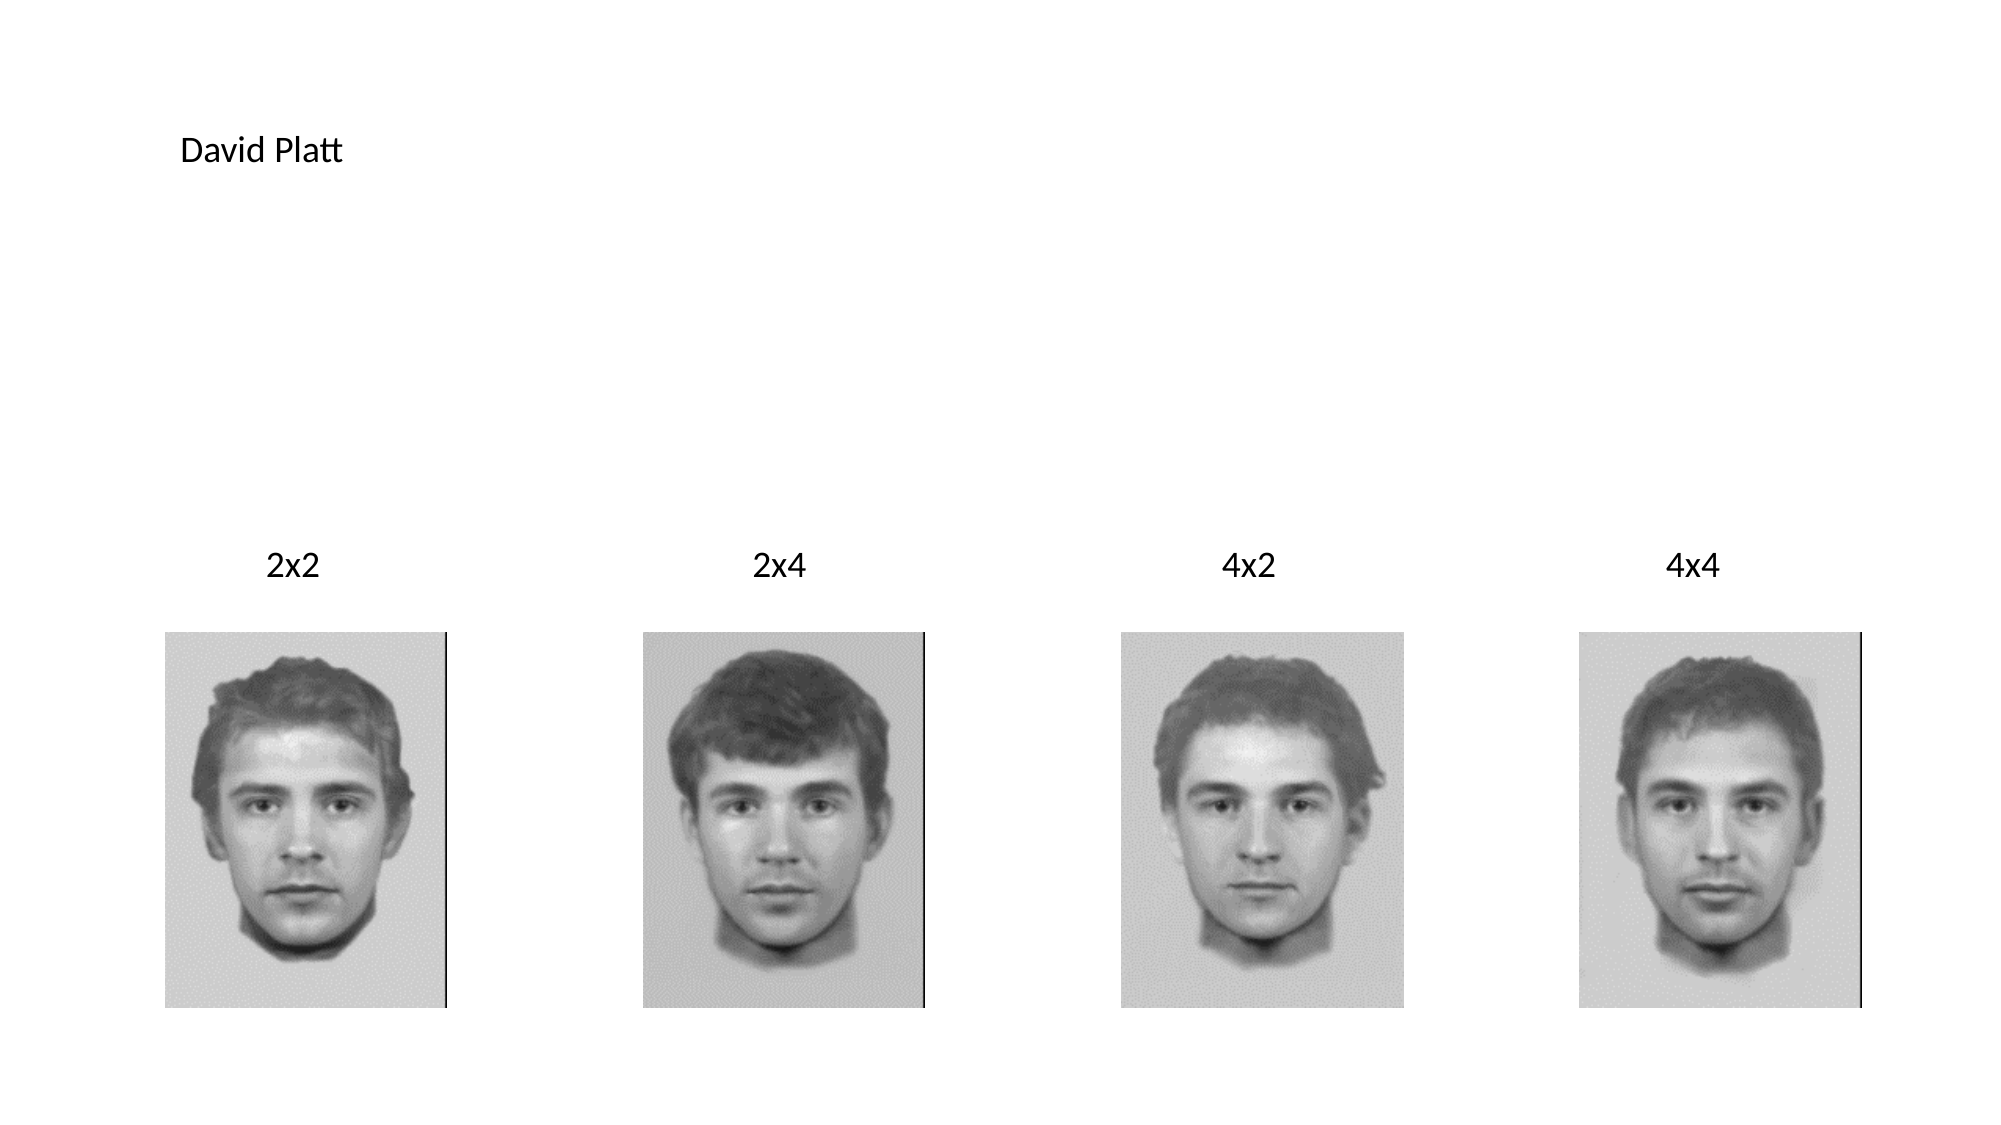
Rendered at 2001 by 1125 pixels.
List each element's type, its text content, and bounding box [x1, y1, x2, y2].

picture [643, 632, 926, 1008]
text_box 2x2 2x4 4x2 4x4 [115, 532, 1913, 592]
picture [1121, 632, 1404, 1008]
picture [1579, 632, 1862, 1008]
picture [165, 632, 447, 1008]
text_box David Platt [165, 117, 1167, 178]
